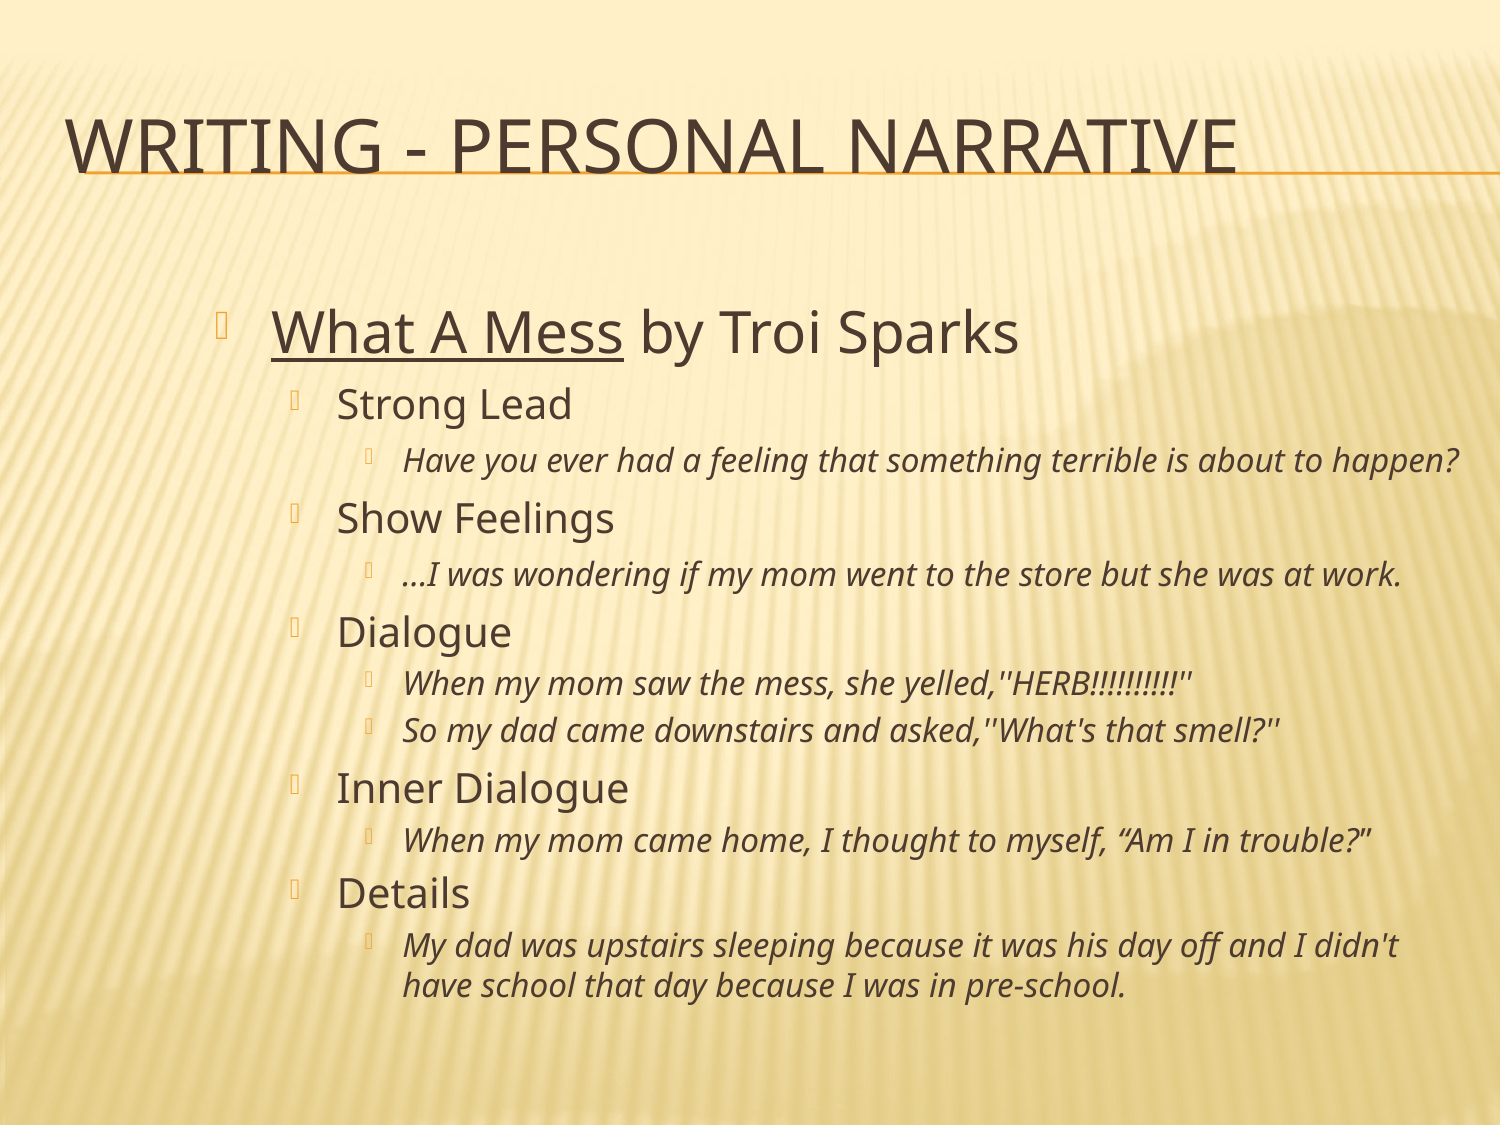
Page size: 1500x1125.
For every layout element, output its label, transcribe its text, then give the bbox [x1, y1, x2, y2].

list What A Mess by Troi Sparks Strong Lead Have you ever had a feeling that something terrible is about to happen? Show Feelings …I was wondering if my mom went to the store but she was at work. Dialogue When my mom saw the mess, she yelled,''HERB!!!!!!!!!!'' So my dad came downstairs and asked,''What's that smell?'' Inner Dialogue When my mom came home, I thought to myself, “Am I in trouble?” Details My dad was upstairs sleeping because it was his day off and I didn't have school that day because I was in pre-school. [200, 287, 1483, 1100]
title Writing - Personal Narrative [50, 75, 1475, 213]
